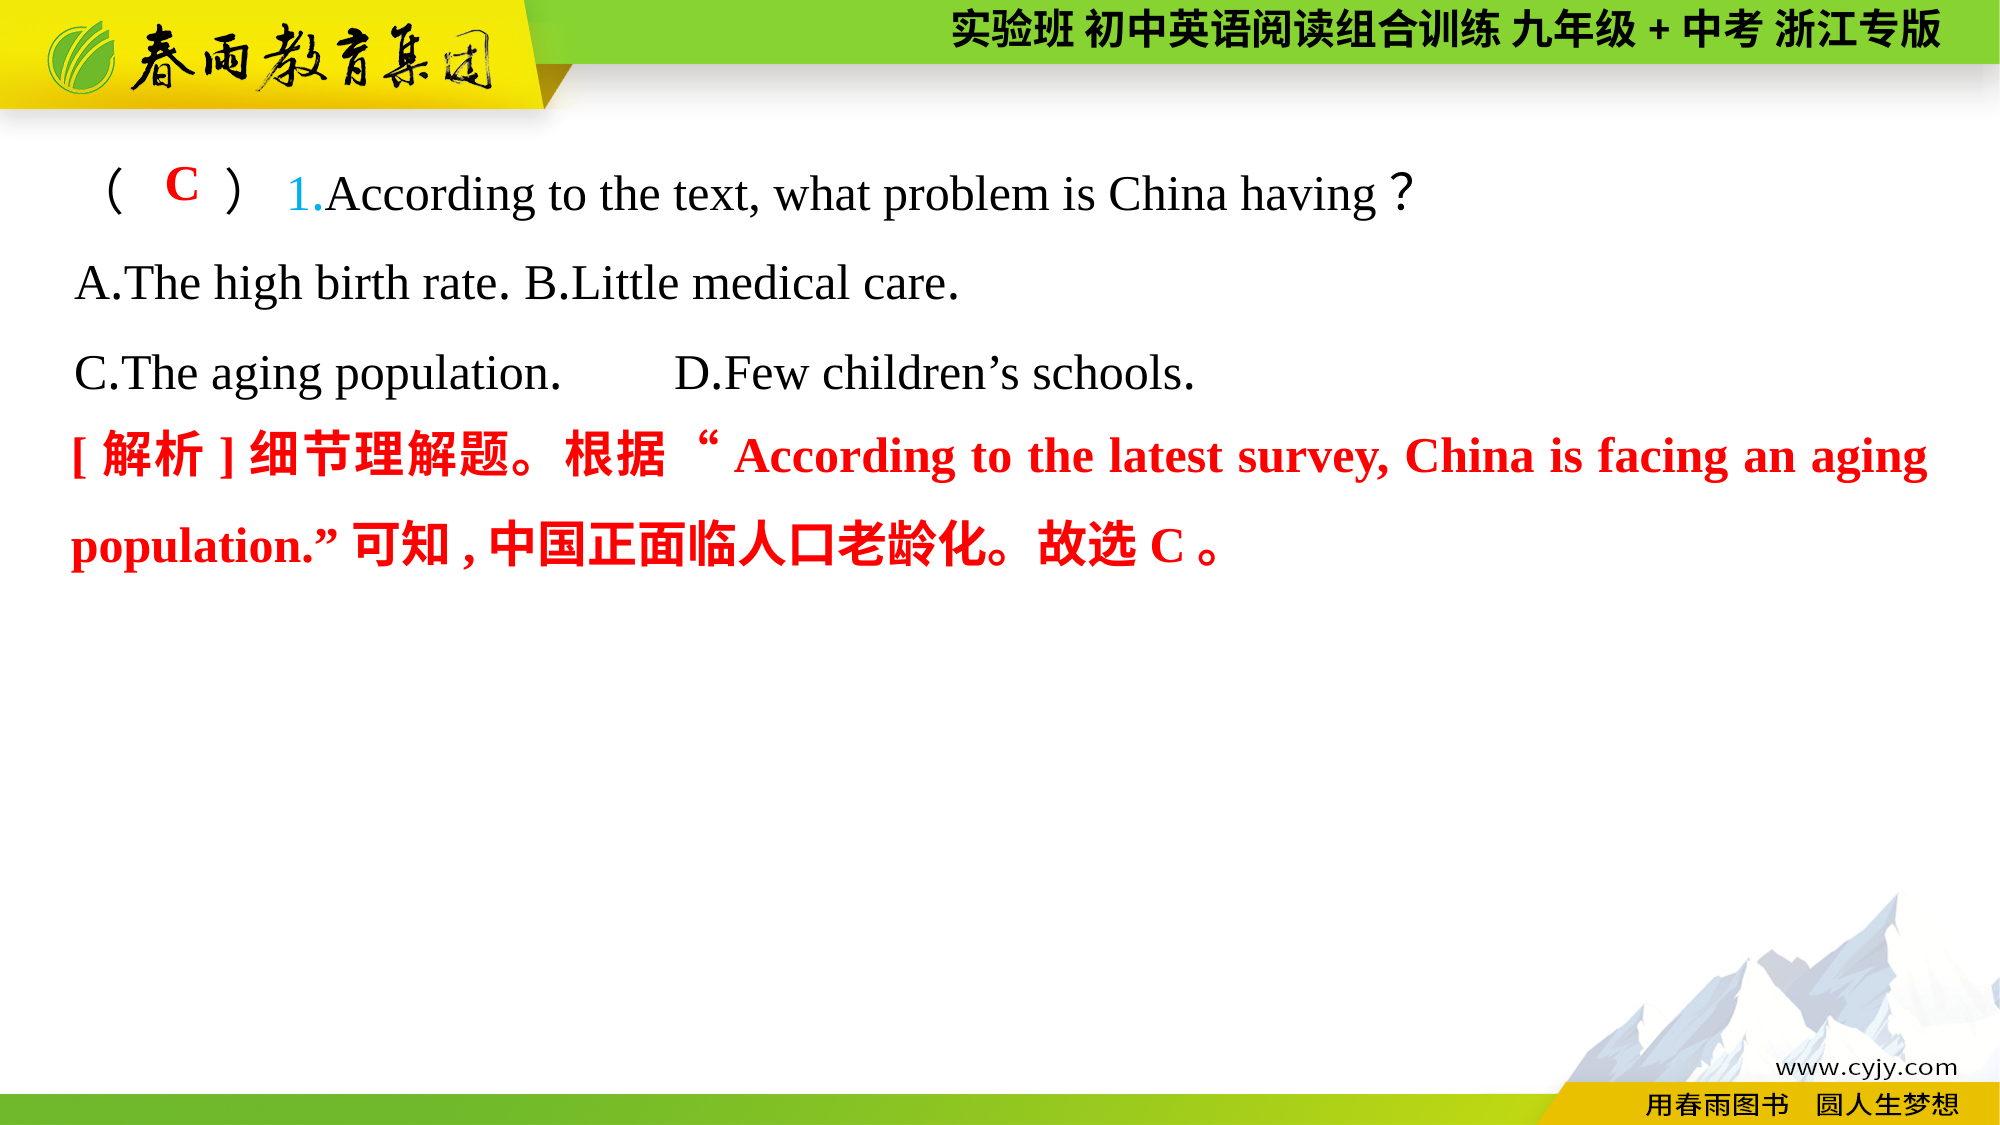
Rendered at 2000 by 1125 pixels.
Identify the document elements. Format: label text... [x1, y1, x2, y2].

picture [0, 0, 2000, 1125]
list （ ）1.According to the text, what problem is China having？ A.The high birth rate. B.Little medical care. C.The aging population. D.Few children’s schools. [59, 122, 1944, 385]
text_box C [149, 142, 216, 218]
text_box [解析]细节理解题。根据“According to the latest survey, China is facing an aging population.”可知,中国正面临人口老龄化。故选C。 [56, 385, 1944, 580]
